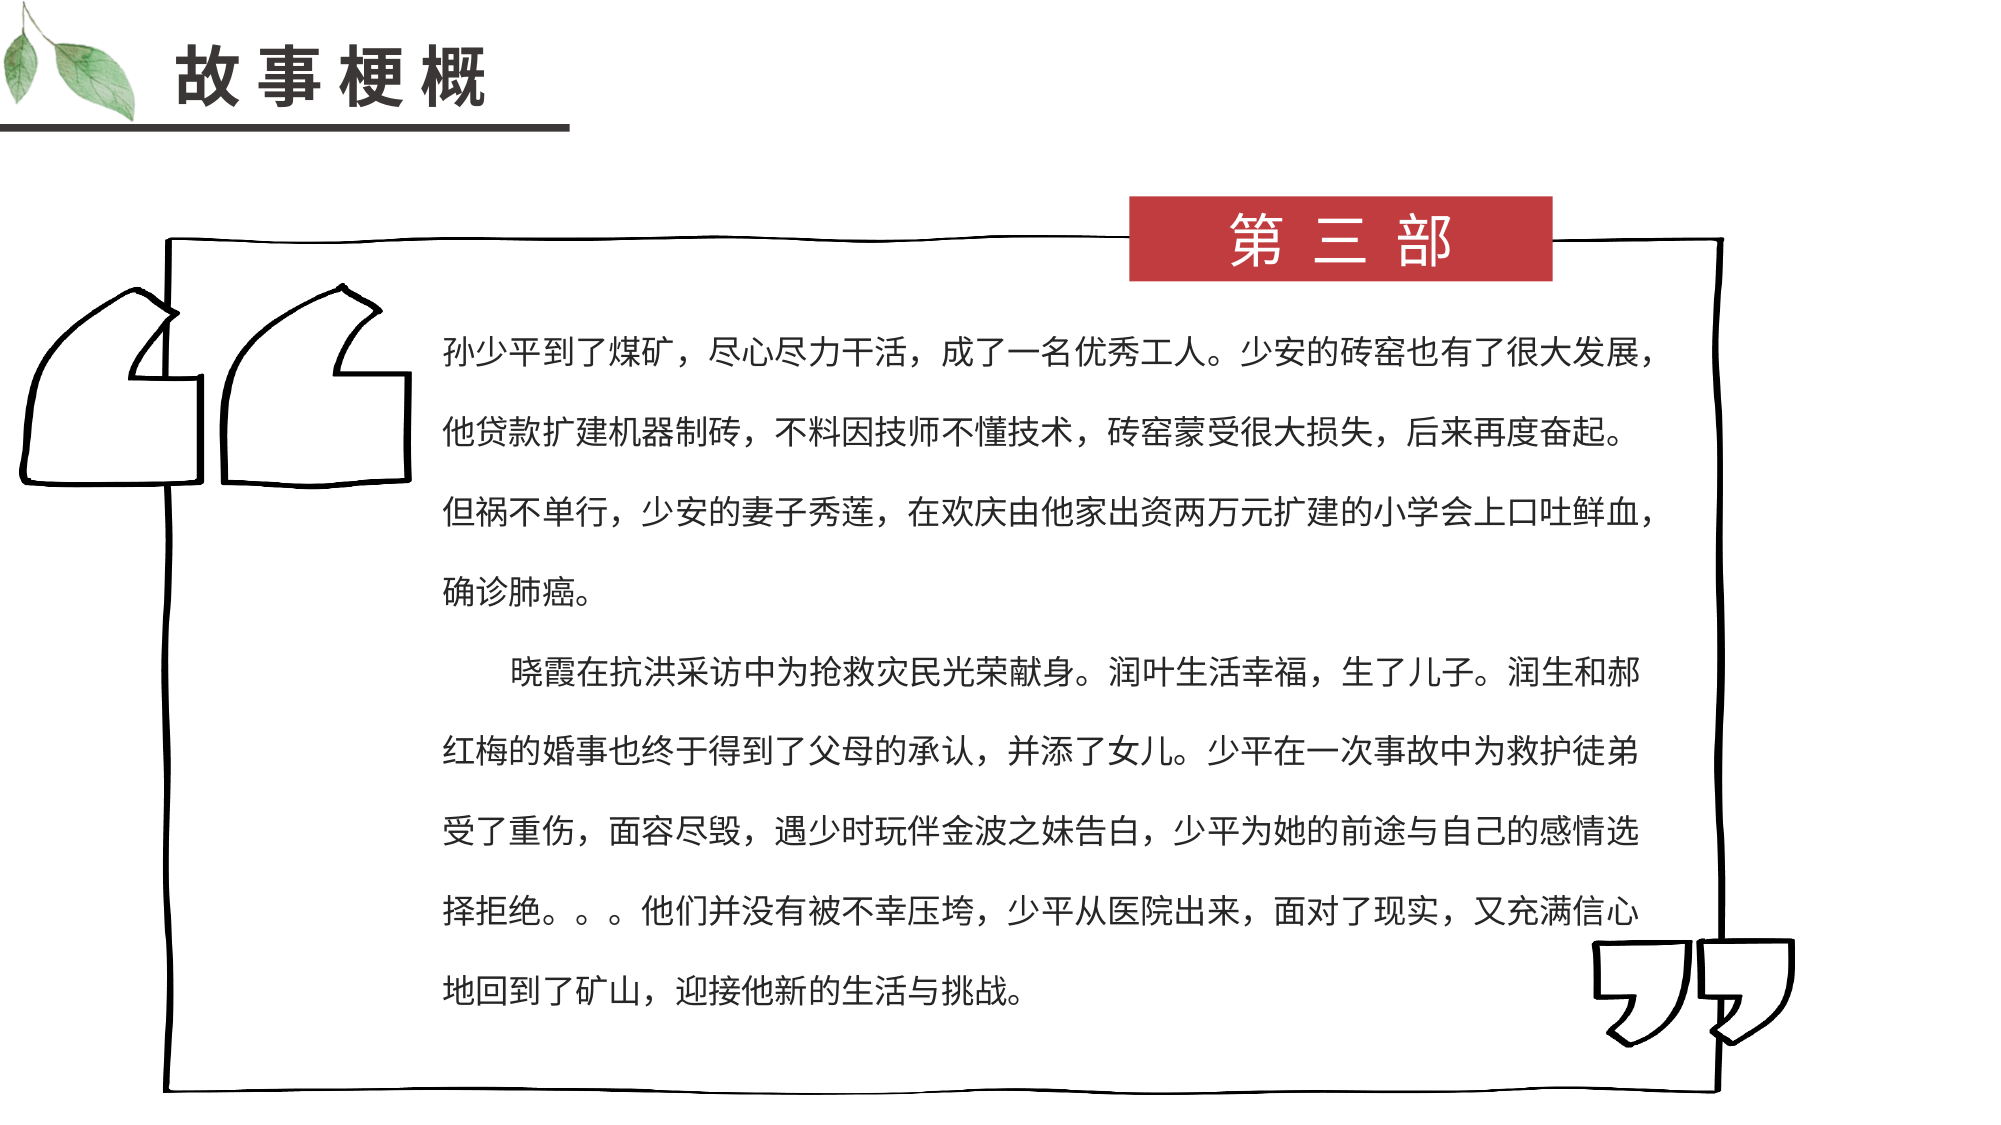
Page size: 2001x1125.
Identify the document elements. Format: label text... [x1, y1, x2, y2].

picture [19, 235, 1795, 1095]
picture [0, 0, 140, 123]
text_box [0, 123, 571, 133]
text_box 第 三 部 [1128, 195, 1554, 235]
text_box 故 事 梗 概 [159, 27, 503, 123]
